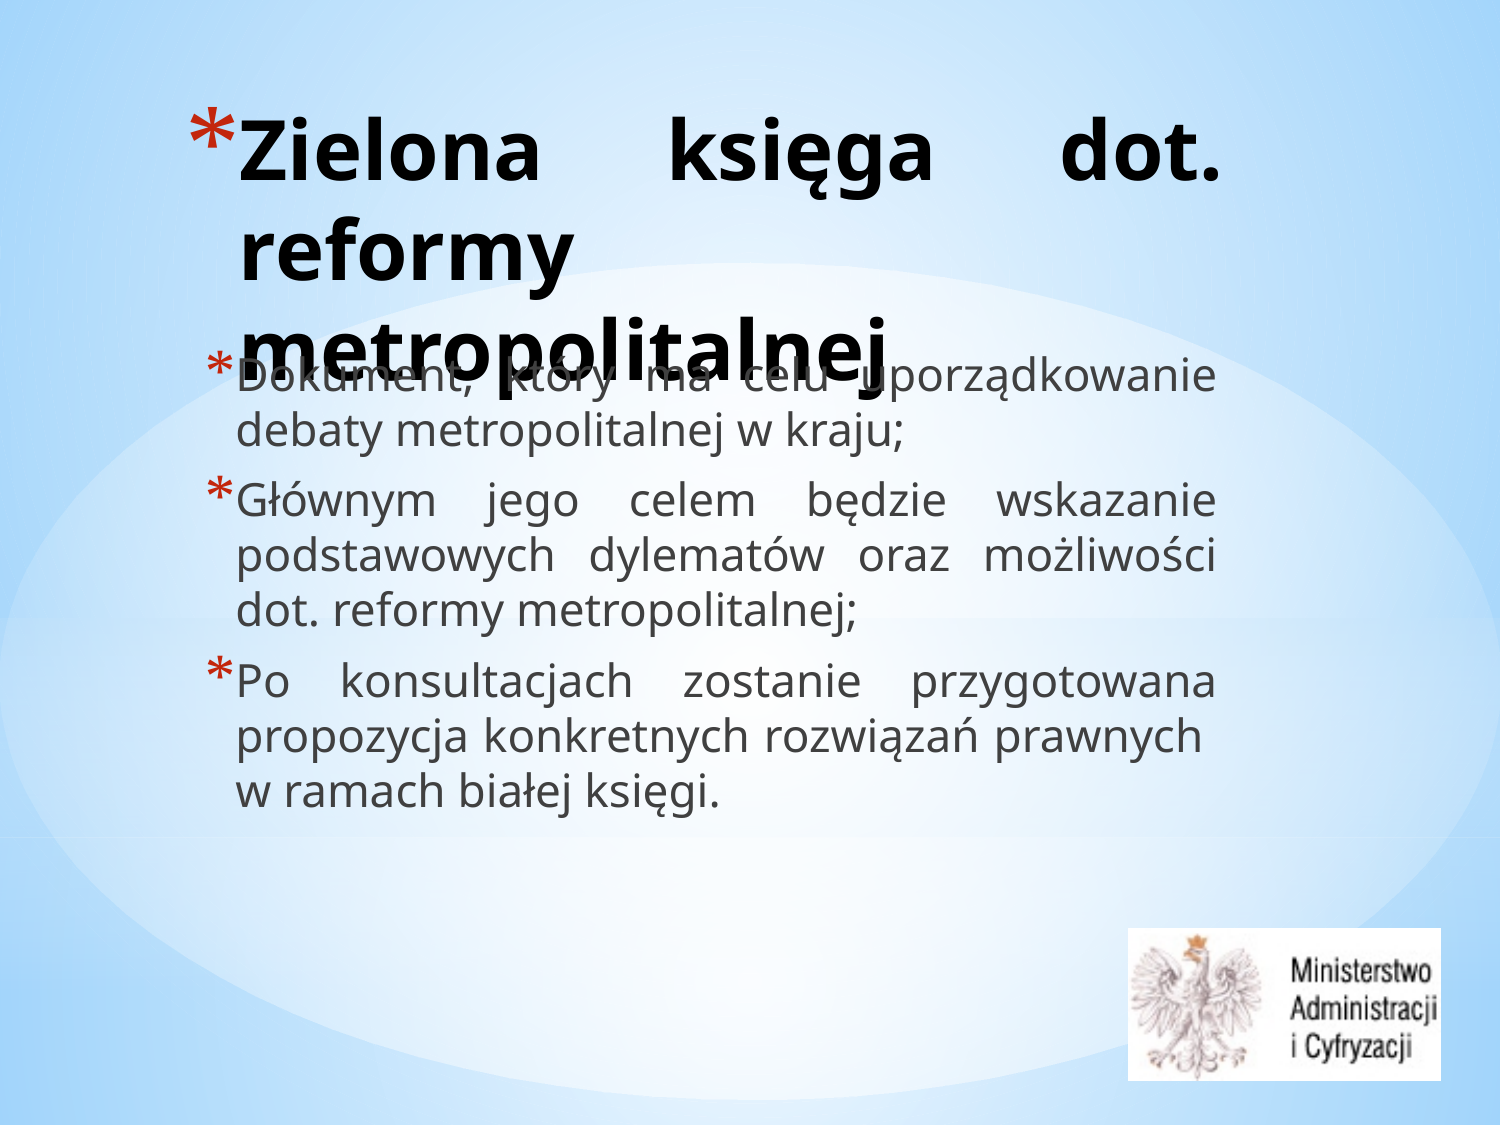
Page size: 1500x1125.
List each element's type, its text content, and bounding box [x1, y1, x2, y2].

picture [1127, 928, 1441, 1081]
list Dokument, który ma celu uporządkowanie debaty metropolitalnej w kraju; Głównym jego celem będzie wskazanie podstawowych dylematów oraz możliwości dot. reformy metropolitalnej; Po konsultacjach zostanie przygotowana propozycja konkretnych rozwiązań prawnych w ramach białej księgi. [183, 338, 1233, 909]
title Zielona księga dot. reformy metropolitalnej [171, 90, 1240, 278]
